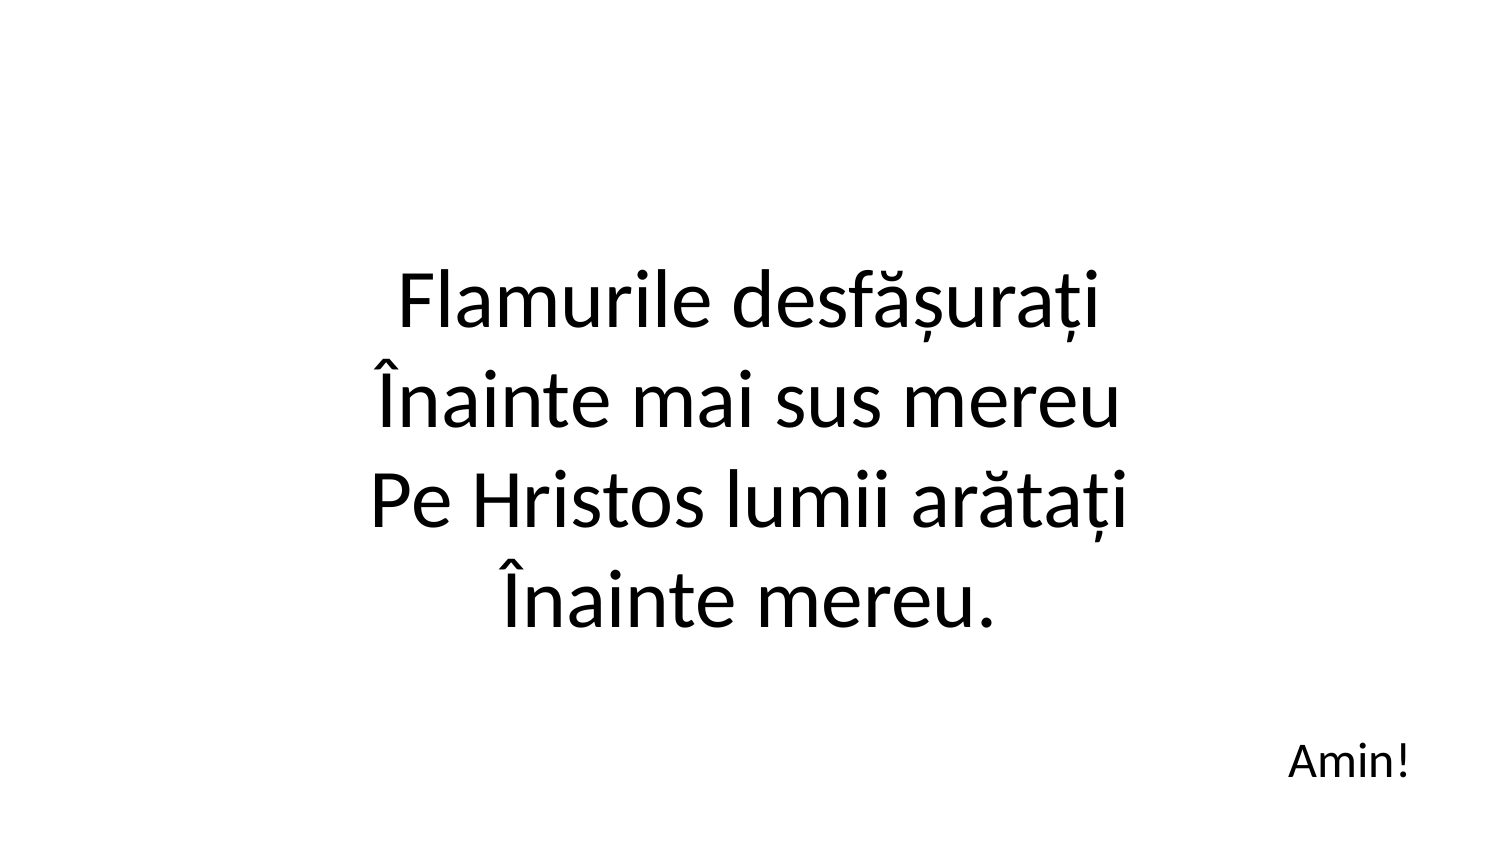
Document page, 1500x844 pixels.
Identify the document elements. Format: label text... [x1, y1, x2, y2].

text_box Flamurile desfășurați Înainte mai sus mereu Pe Hristos lumii arătați Înainte mereu. [354, 192, 1145, 652]
text_box Amin! [1273, 674, 1427, 795]
